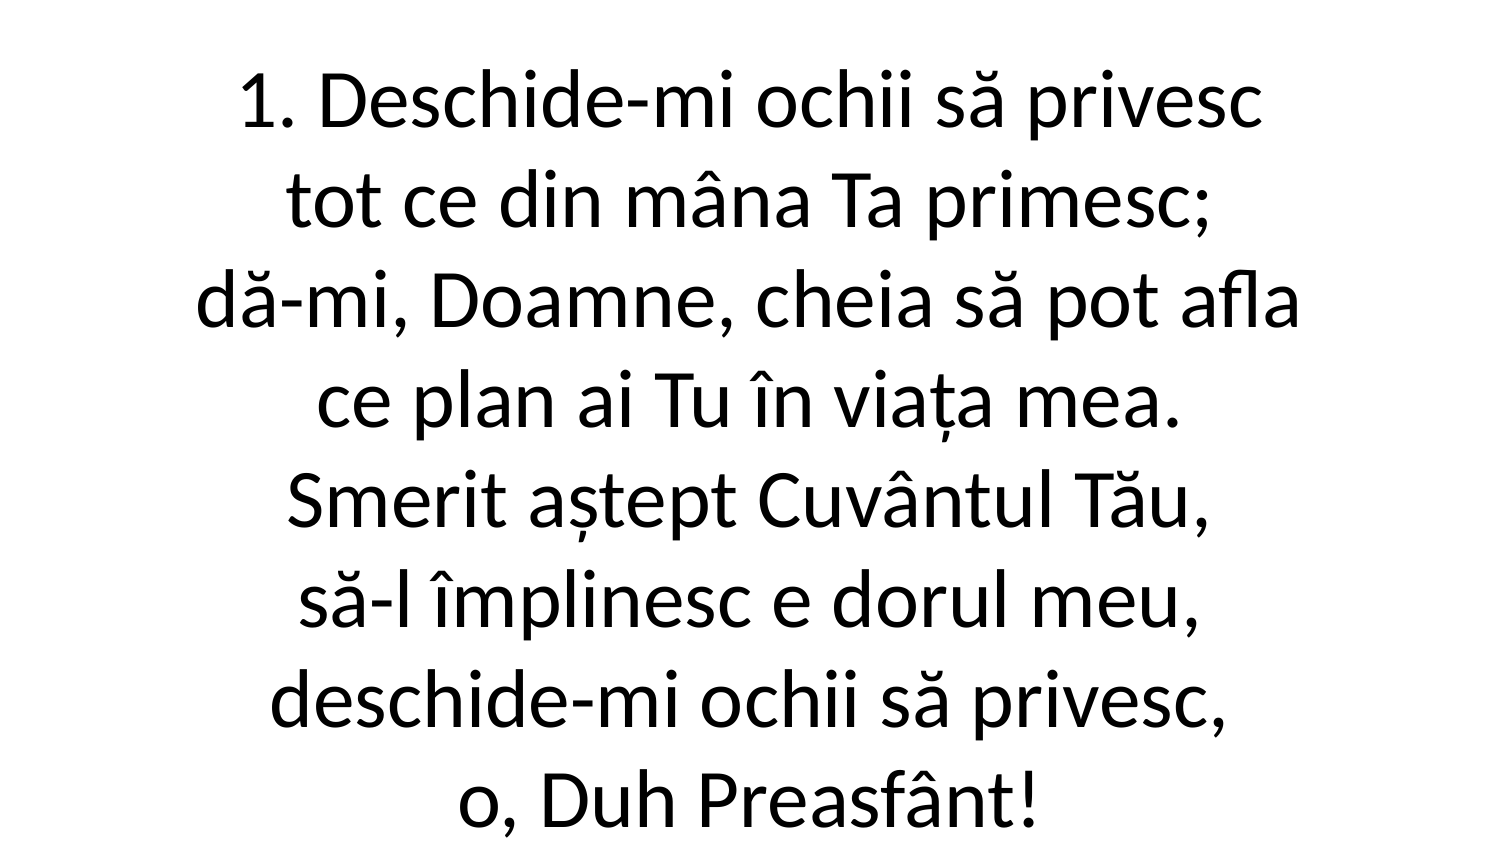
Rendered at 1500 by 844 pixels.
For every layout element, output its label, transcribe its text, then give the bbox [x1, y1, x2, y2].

text_box 1. Deschide-mi ochii să privesc tot ce din mâna Ta primesc; dă-mi, Doamne, cheia să pot afla ce plan ai Tu în viața mea. Smerit aștept Cuvântul Tău, să-l împlinesc e dorul meu, deschide-mi ochii să privesc, o, Duh Preasfânt! [180, 0, 1319, 844]
